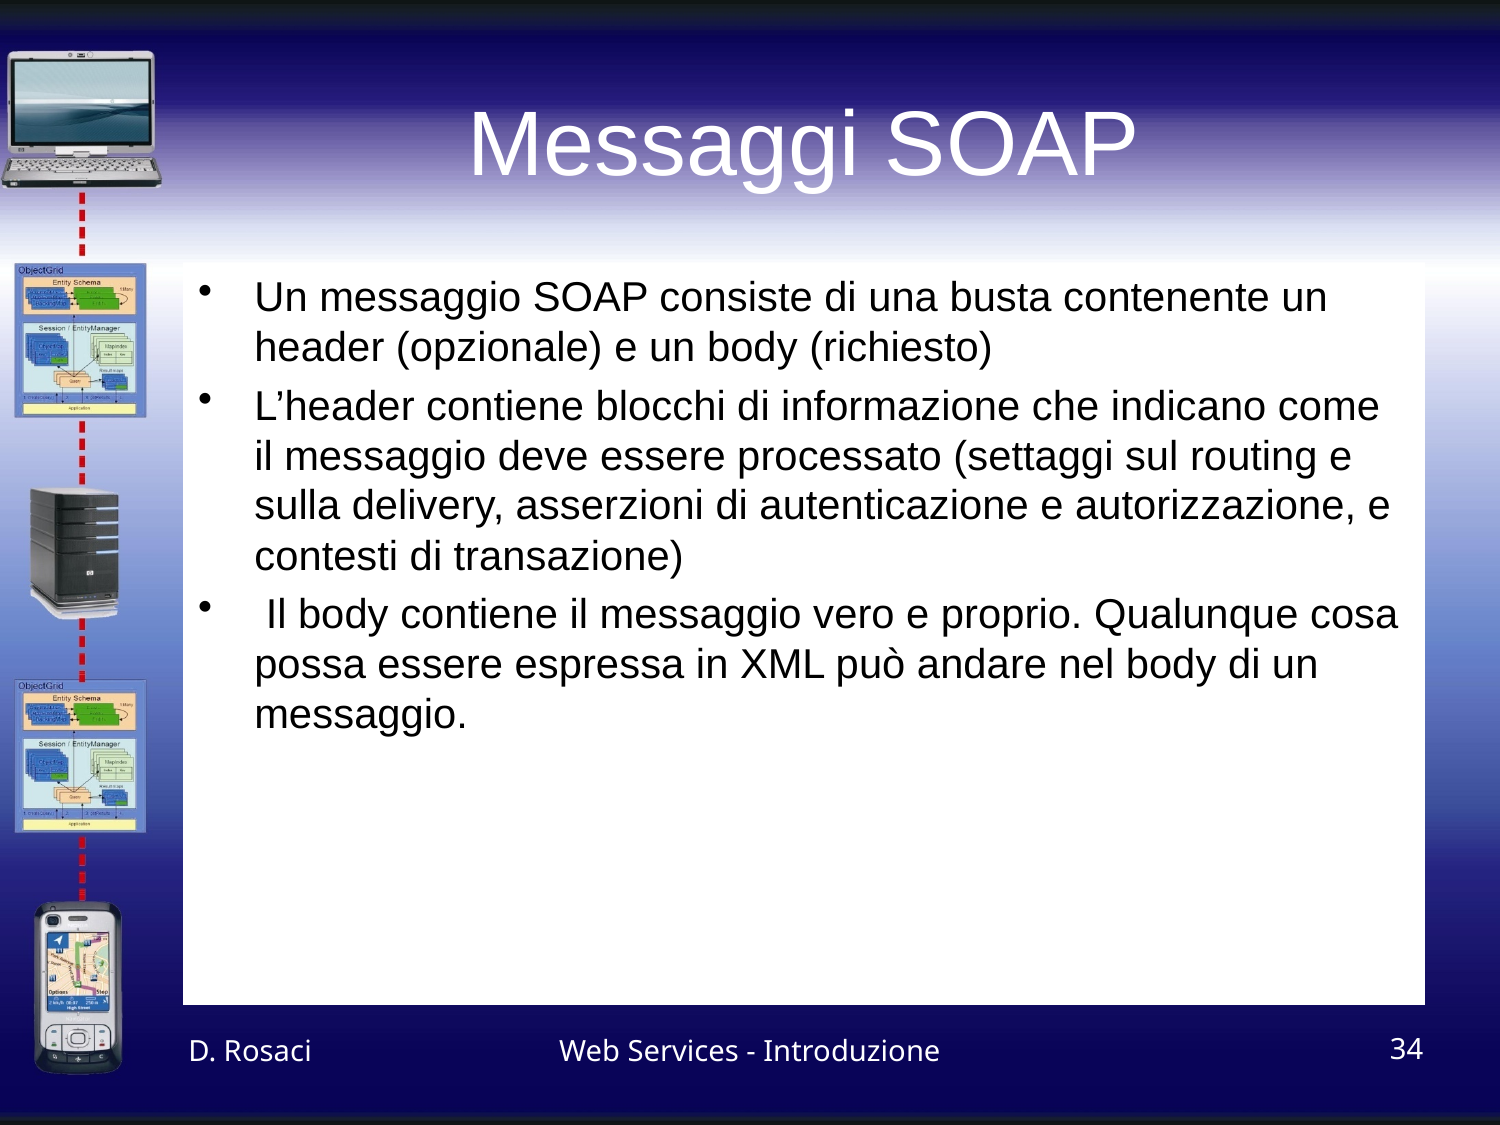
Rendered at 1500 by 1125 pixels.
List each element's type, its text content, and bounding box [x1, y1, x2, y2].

picture [0, 0, 1500, 1125]
footer Web Services - Introduzione [512, 1024, 988, 1103]
slide_number D. Rosaci [74, 1024, 426, 1103]
list Un messaggio SOAP consiste di una busta contenente un header (opzionale) e un body (richiesto) L’header contiene blocchi di informazione che indicano come il messaggio deve essere processato (settaggi sul routing e sulla delivery, asserzioni di autenticazione e autorizzazione, e contesti di transazione) Il body contiene il messaggio vero e proprio. Qualunque cosa possa essere espressa in XML può andare nel body di un messaggio. [182, 262, 1426, 1006]
title Messaggi SOAP [182, 44, 1426, 233]
